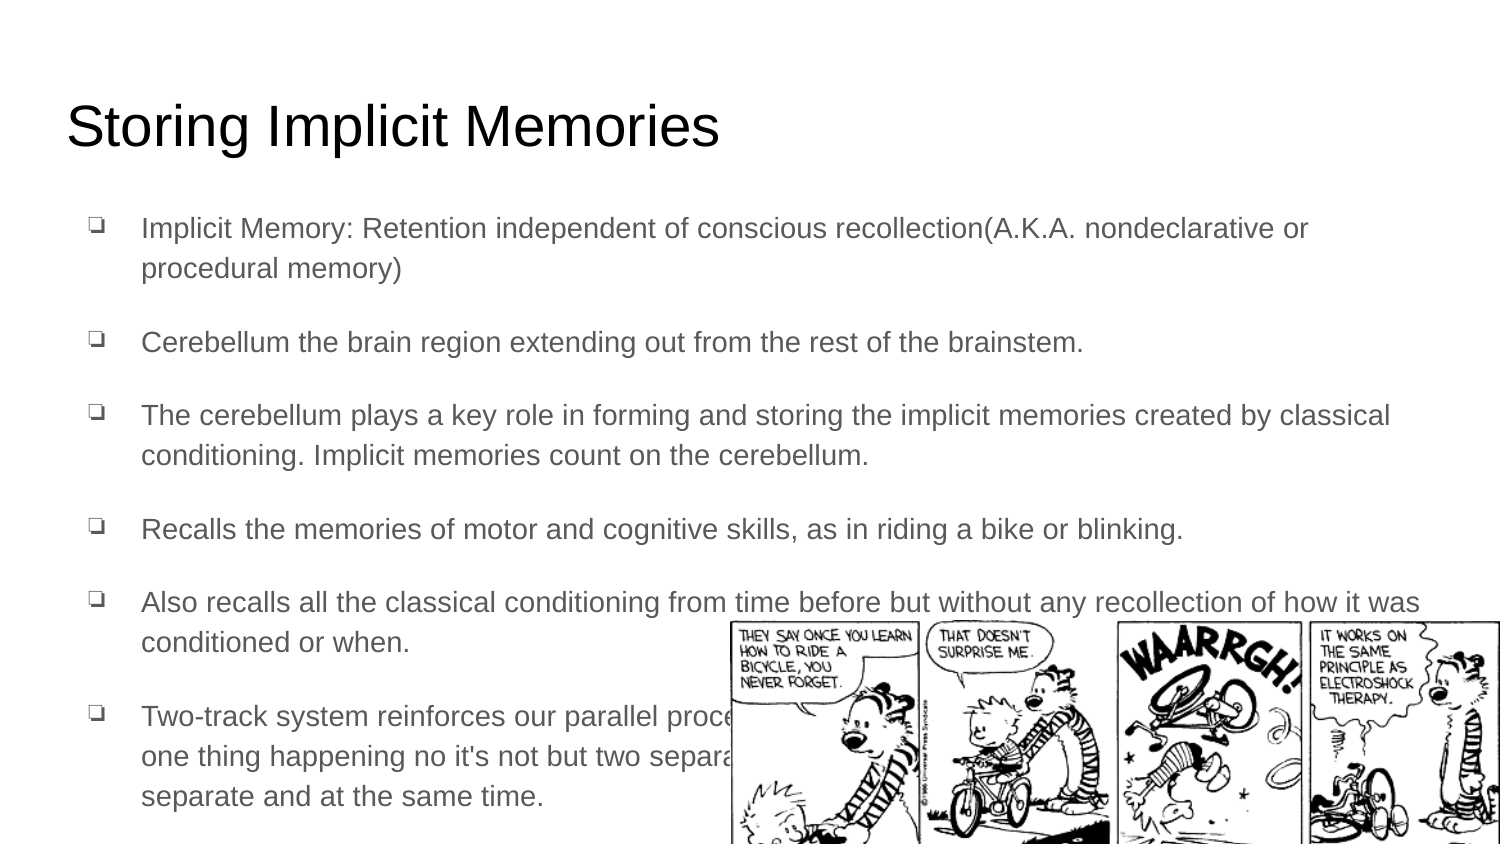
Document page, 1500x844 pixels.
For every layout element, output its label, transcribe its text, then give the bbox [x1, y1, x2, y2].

list Implicit Memory: Retention independent of conscious recollection(A.K.A. nondeclarative or procedural memory) Cerebellum the brain region extending out from the rest of the brainstem. The cerebellum plays a key role in forming and storing the implicit memories created by classical conditioning. Implicit memories count on the cerebellum. Recalls the memories of motor and cognitive skills, as in riding a bike or blinking. Also recalls all the classical conditioning from time before but without any recollection of how it was conditioned or when. Two-track system reinforces our parallel processing vision and thinking and memory may seem like one thing happening no it's not but two separating info into different components to process separate and at the same time. [51, 189, 1449, 844]
picture [730, 620, 1500, 844]
title Storing Implicit Memories [51, 72, 1449, 167]
